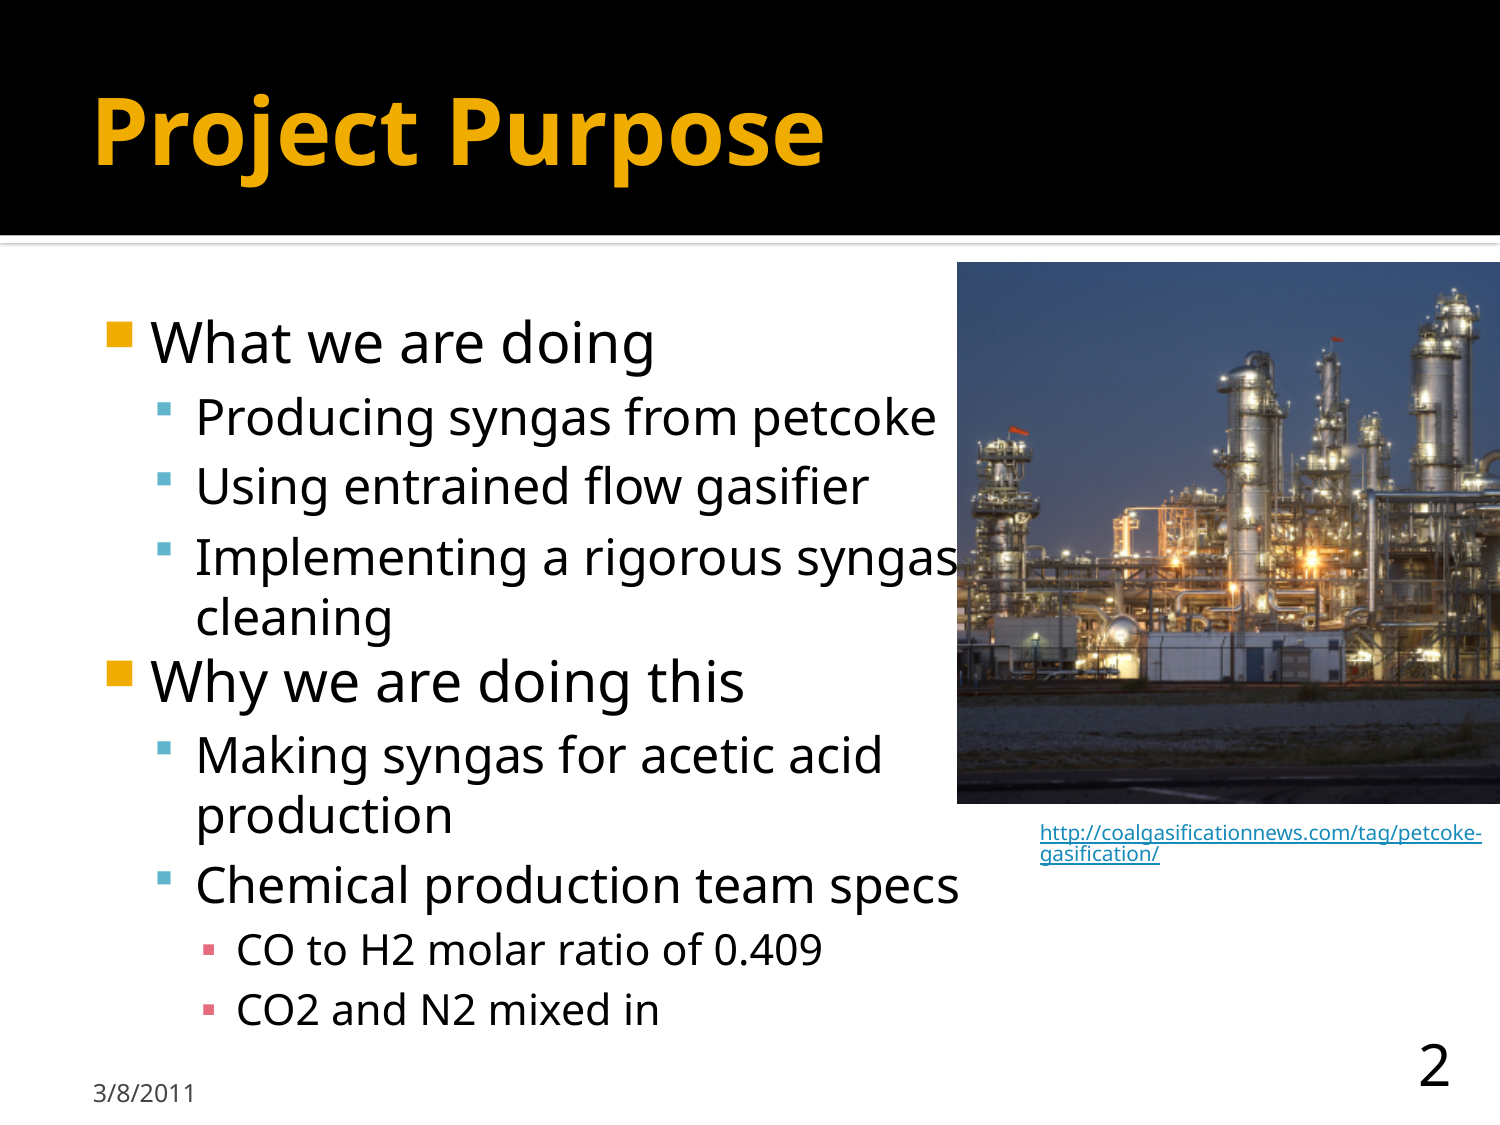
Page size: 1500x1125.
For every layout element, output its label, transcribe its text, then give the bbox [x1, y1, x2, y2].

slide_number 2 [1345, 1062, 1467, 1108]
picture [957, 262, 1500, 804]
title Project Purpose [75, 25, 1425, 231]
text_box http://coalgasificationnews.com/tag/petcoke-gasification/ [1025, 812, 1500, 856]
list What we are doing Producing syngas from petcoke Using entrained flow gasifier Implementing a rigorous syngas cleaning Why we are doing this Making syngas for acetic acid production Chemical production team specs CO to H2 molar ratio of 0.409 CO2 and N2 mixed in [75, 291, 1063, 1050]
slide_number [75, 1062, 425, 1108]
